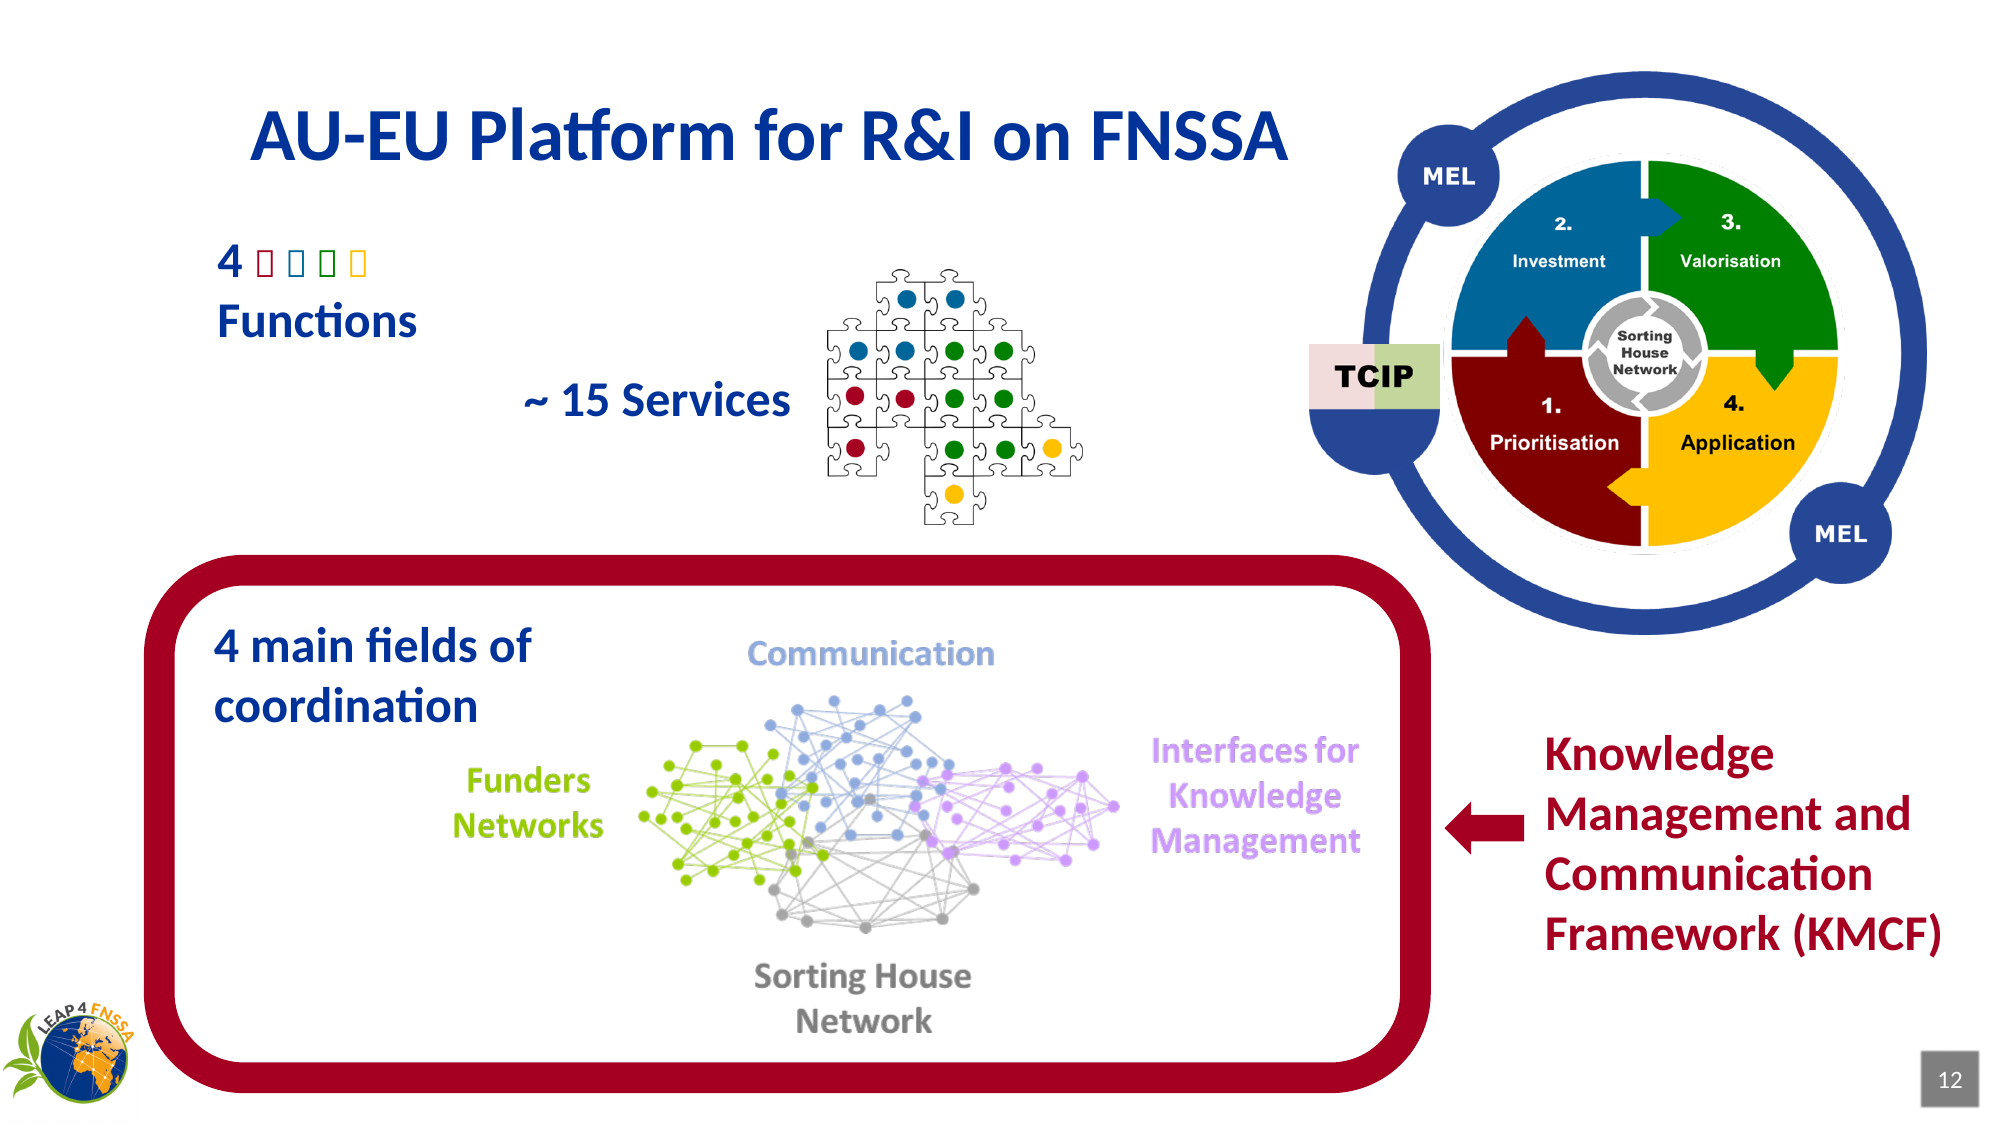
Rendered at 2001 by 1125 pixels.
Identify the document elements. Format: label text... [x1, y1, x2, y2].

text_box [1443, 799, 1526, 858]
text_box Knowledge Management and Communication Framework (KMCF) [1530, 712, 1963, 968]
text_box [158, 569, 1376, 1079]
picture [0, 983, 142, 1125]
picture [418, 71, 1927, 1066]
text_box ~ 15 Services [498, 359, 806, 434]
picture [827, 269, 1083, 526]
text_box 4     Functions [202, 220, 449, 356]
text_box AU-EU Platform for R&I on FNSSA [149, 77, 1309, 183]
